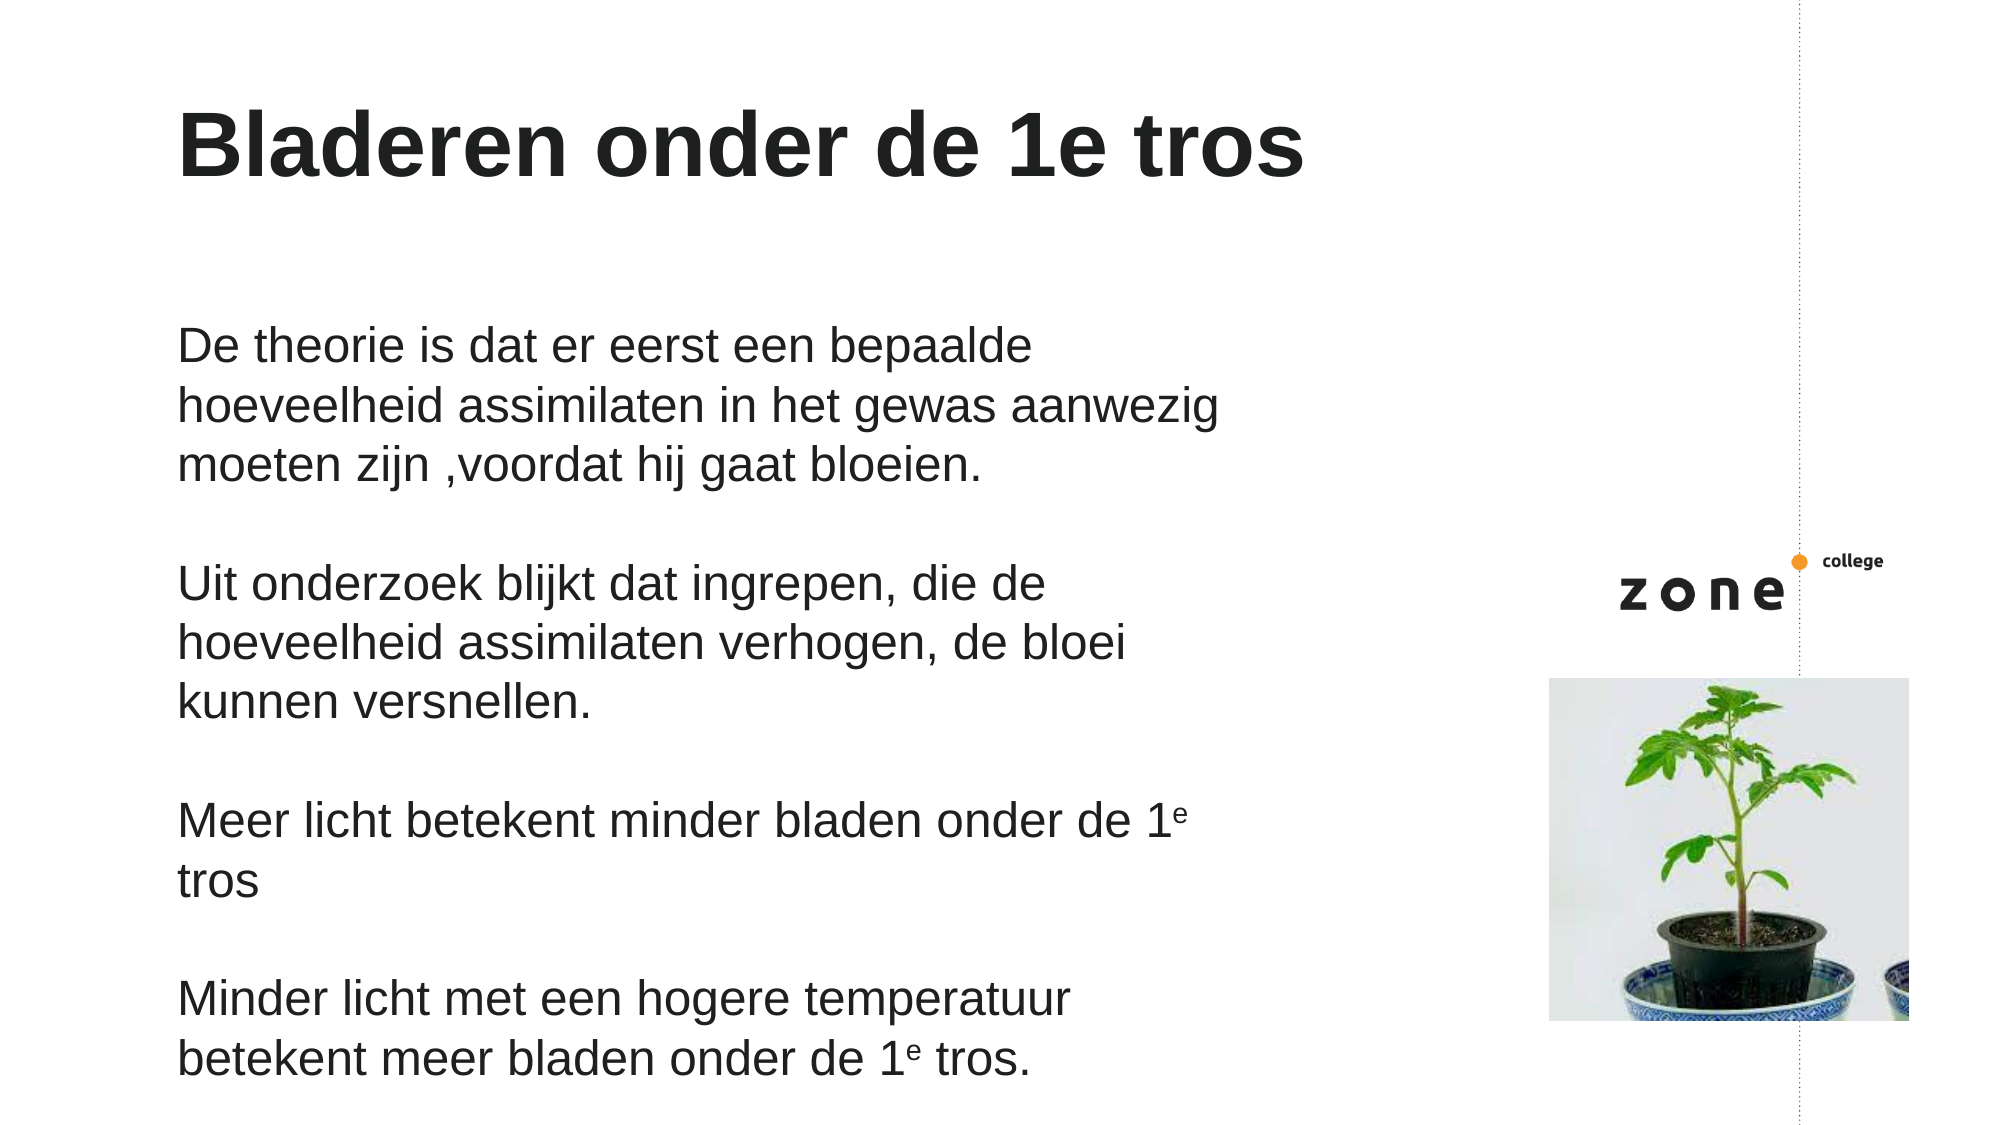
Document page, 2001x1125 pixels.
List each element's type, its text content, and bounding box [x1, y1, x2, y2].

title Bladeren onder de 1e tros [177, 97, 1471, 261]
list De theorie is dat er eerst een bepaalde hoeveelheid assimilaten in het gewas aanwezig moeten zijn ,voordat hij gaat bloeien. Uit onderzoek blijkt dat ingrepen, die de hoeveelheid assimilaten verhogen, de bloei kunnen versnellen. Meer licht betekent minder bladen onder de 1e tros Minder licht met een hogere temperatuur betekent meer bladen onder de 1e tros. [177, 313, 1269, 1091]
picture [1549, 0, 2001, 1125]
